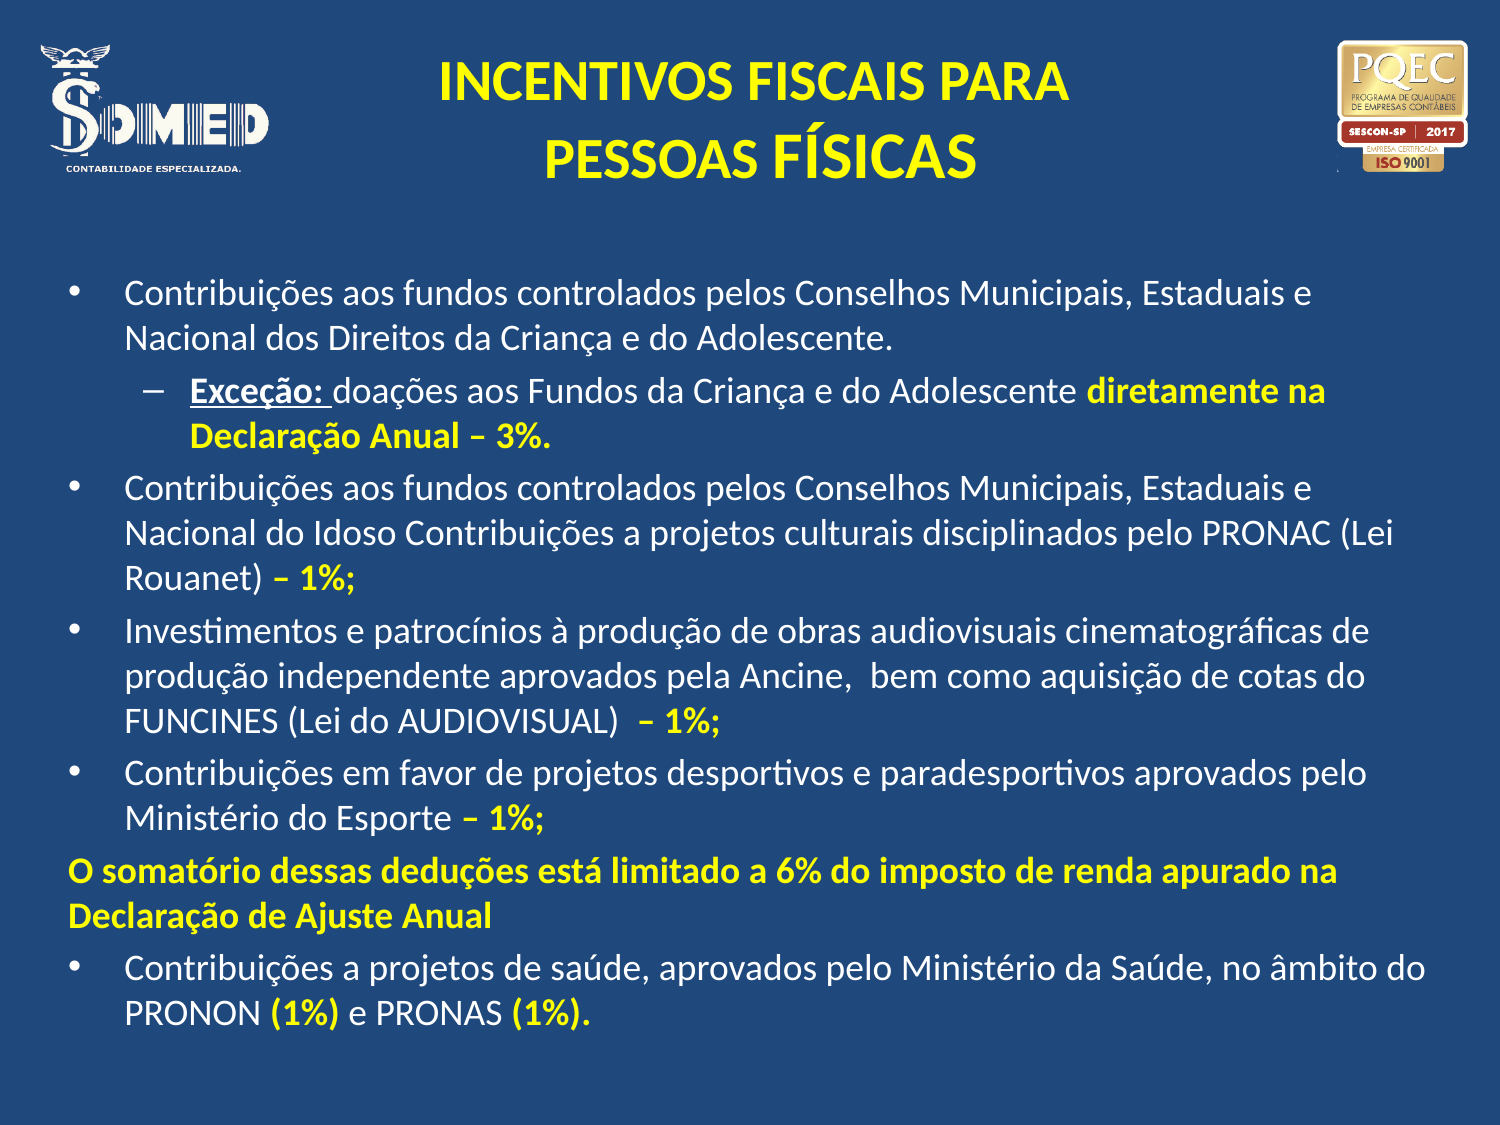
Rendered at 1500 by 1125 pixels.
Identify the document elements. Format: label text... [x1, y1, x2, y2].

picture [1336, 40, 1468, 172]
list Contribuições aos fundos controlados pelos Conselhos Municipais, Estaduais e Nacional dos Direitos da Criança e do Adolescente. Exceção: doações aos Fundos da Criança e do Adolescente diretamente na Declaração Anual – 3%. Contribuições aos fundos controlados pelos Conselhos Municipais, Estaduais e Nacional do Idoso Contribuições a projetos culturais disciplinados pelo PRONAC (Lei Rouanet) – 1%; Investimentos e patrocínios à produção de obras audiovisuais cinematográficas de produção independente aprovados pela Ancine, bem como aquisição de cotas do FUNCINES (Lei do AUDIOVISUAL) – 1%; Contribuições em favor de projetos desportivos e paradesportivos aprovados pelo Ministério do Esporte – 1%; O somatório dessas deduções está limitado a 6% do imposto de renda apurado na Declaração de Ajuste Anual Contribuições a projetos de saúde, aprovados pelo Ministério da Saúde, no âmbito do PRONON (1%) e PRONAS (1%). [53, 208, 1468, 1094]
text_box INCENTIVOS FISCAIS PARA PESSOAS FÍSICAS [423, 34, 1099, 200]
picture [32, 39, 281, 196]
